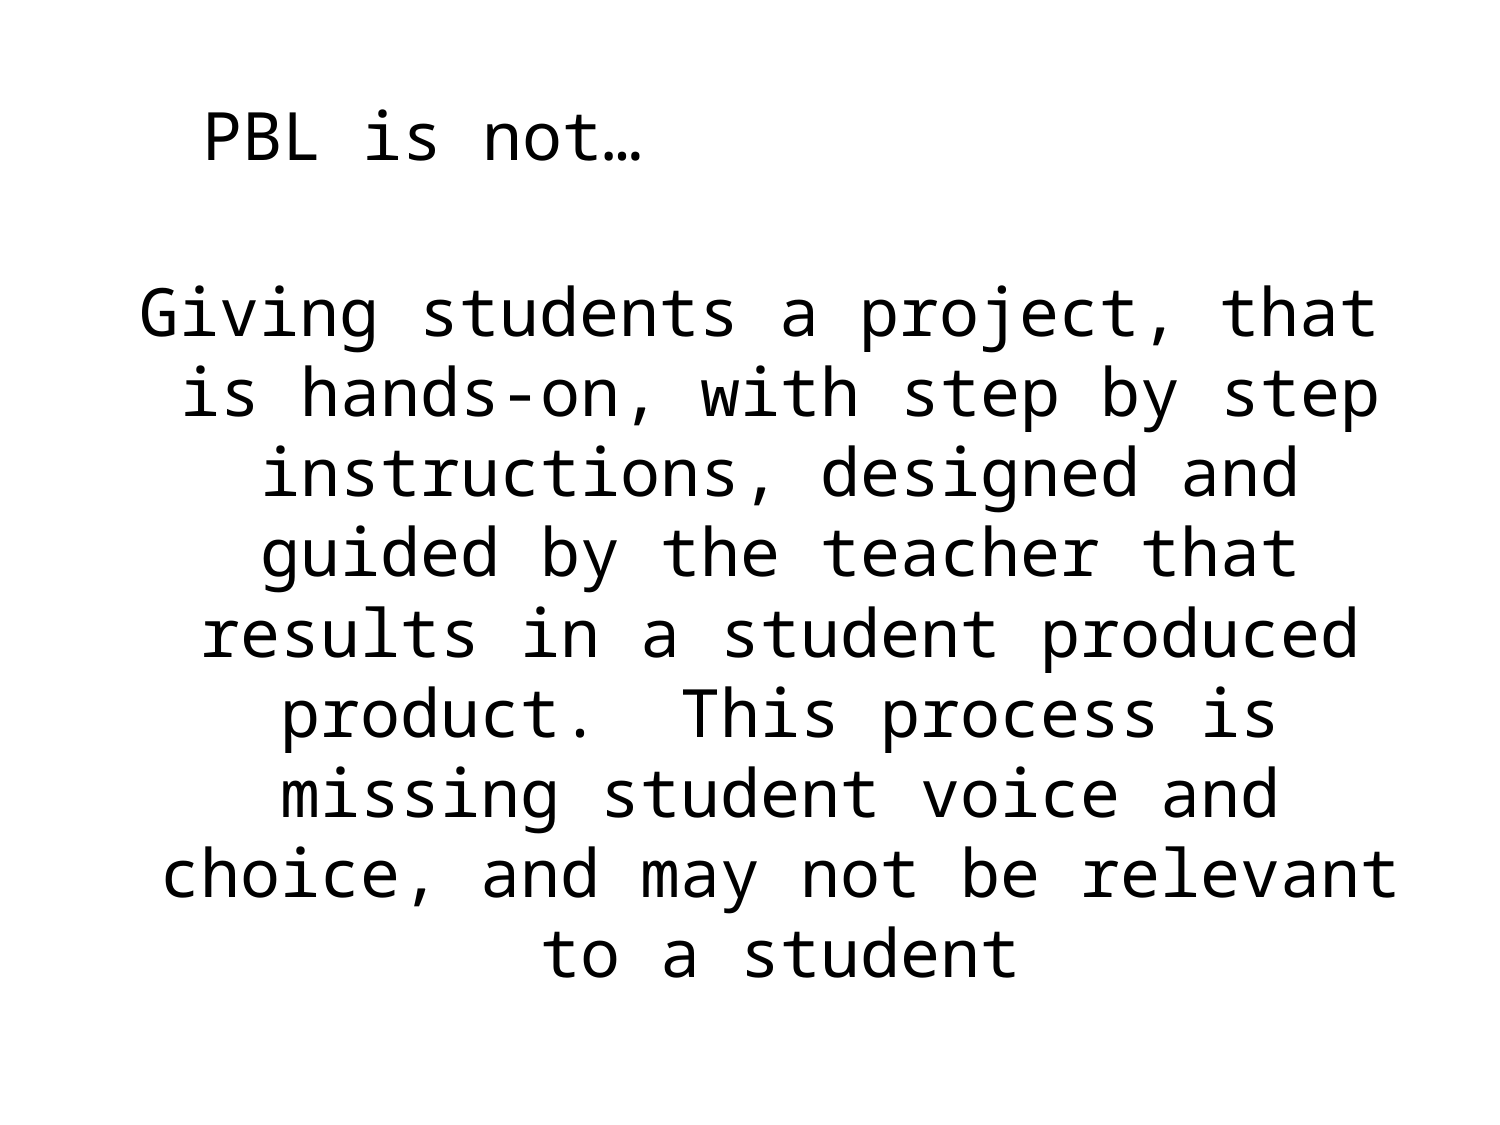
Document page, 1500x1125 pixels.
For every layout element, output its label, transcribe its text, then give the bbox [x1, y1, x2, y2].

text_box PBL is not… [187, 86, 729, 182]
list Giving students a project, that is hands-on, with step by step instructions, designed and guided by the teacher that results in a student produced product. This process is missing student voice and choice, and may not be relevant to a student [75, 262, 1425, 1005]
